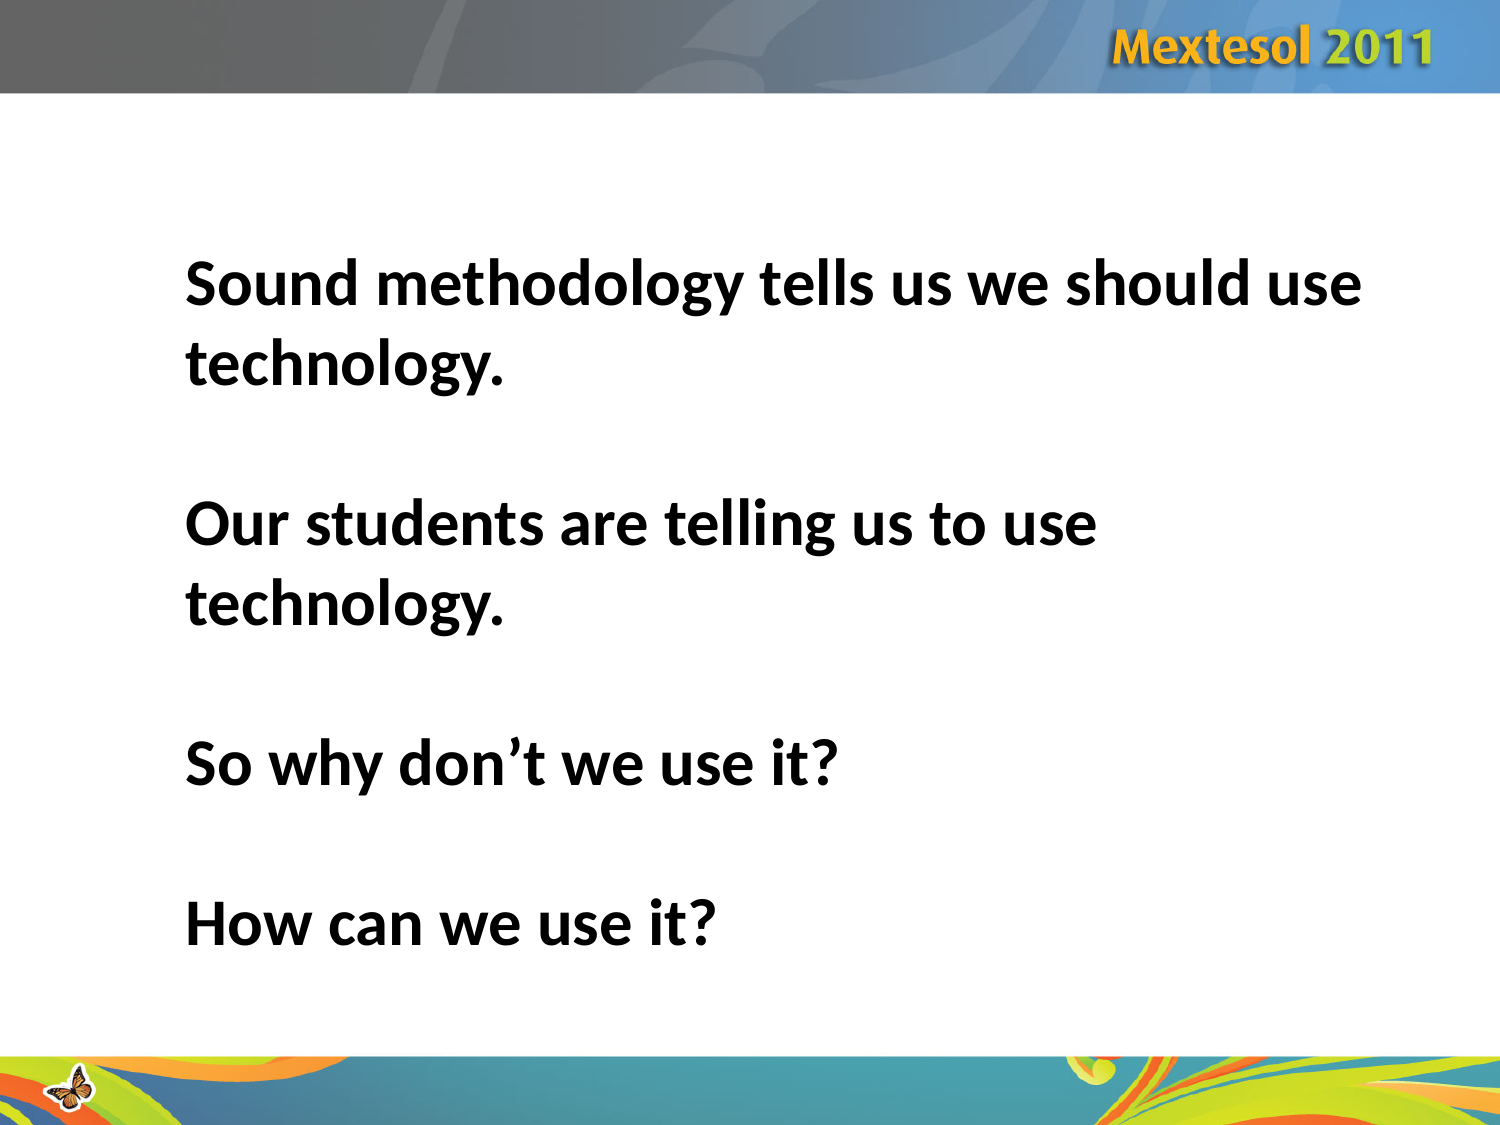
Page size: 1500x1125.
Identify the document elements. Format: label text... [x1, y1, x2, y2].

picture [0, 0, 1500, 1125]
text_box Sound methodology tells us we should use technology. Our students are telling us to use technology. So why don’t we use it? How can we use it? [171, 231, 1412, 967]
